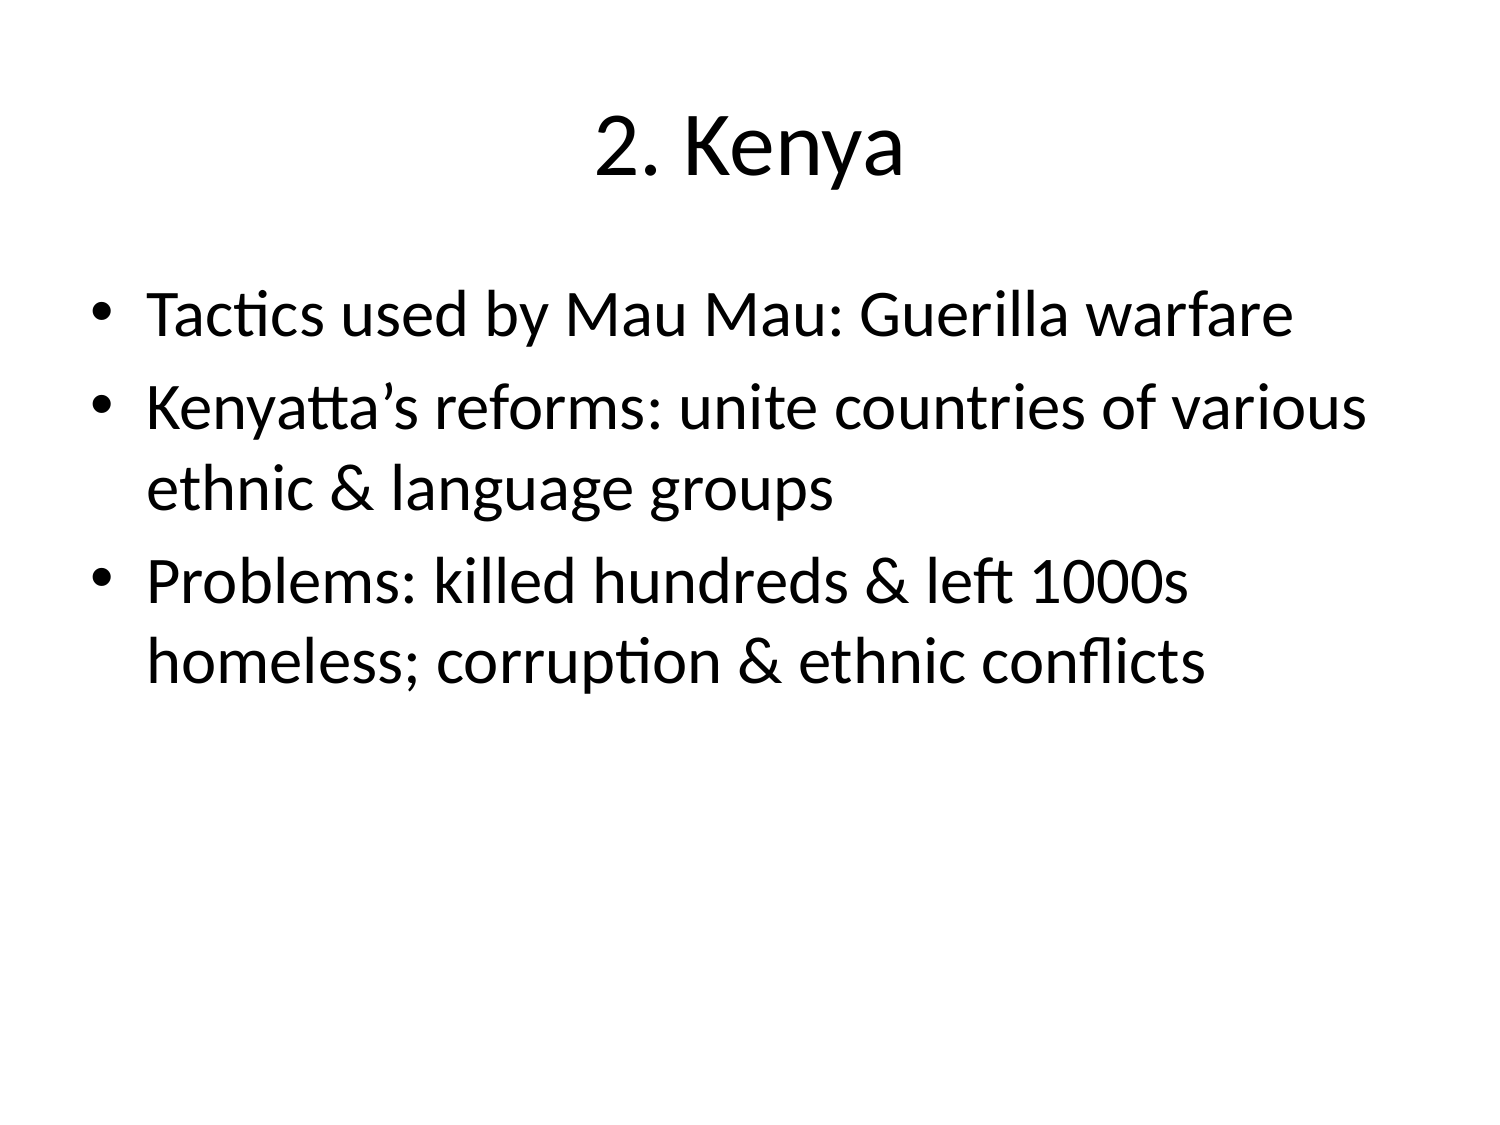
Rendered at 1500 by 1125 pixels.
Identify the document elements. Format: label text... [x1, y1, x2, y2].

title 2. Kenya [75, 45, 1425, 233]
list Tactics used by Mau Mau: Guerilla warfare Kenyatta’s reforms: unite countries of various ethnic & language groups Problems: killed hundreds & left 1000s homeless; corruption & ethnic conflicts [75, 262, 1425, 1005]
